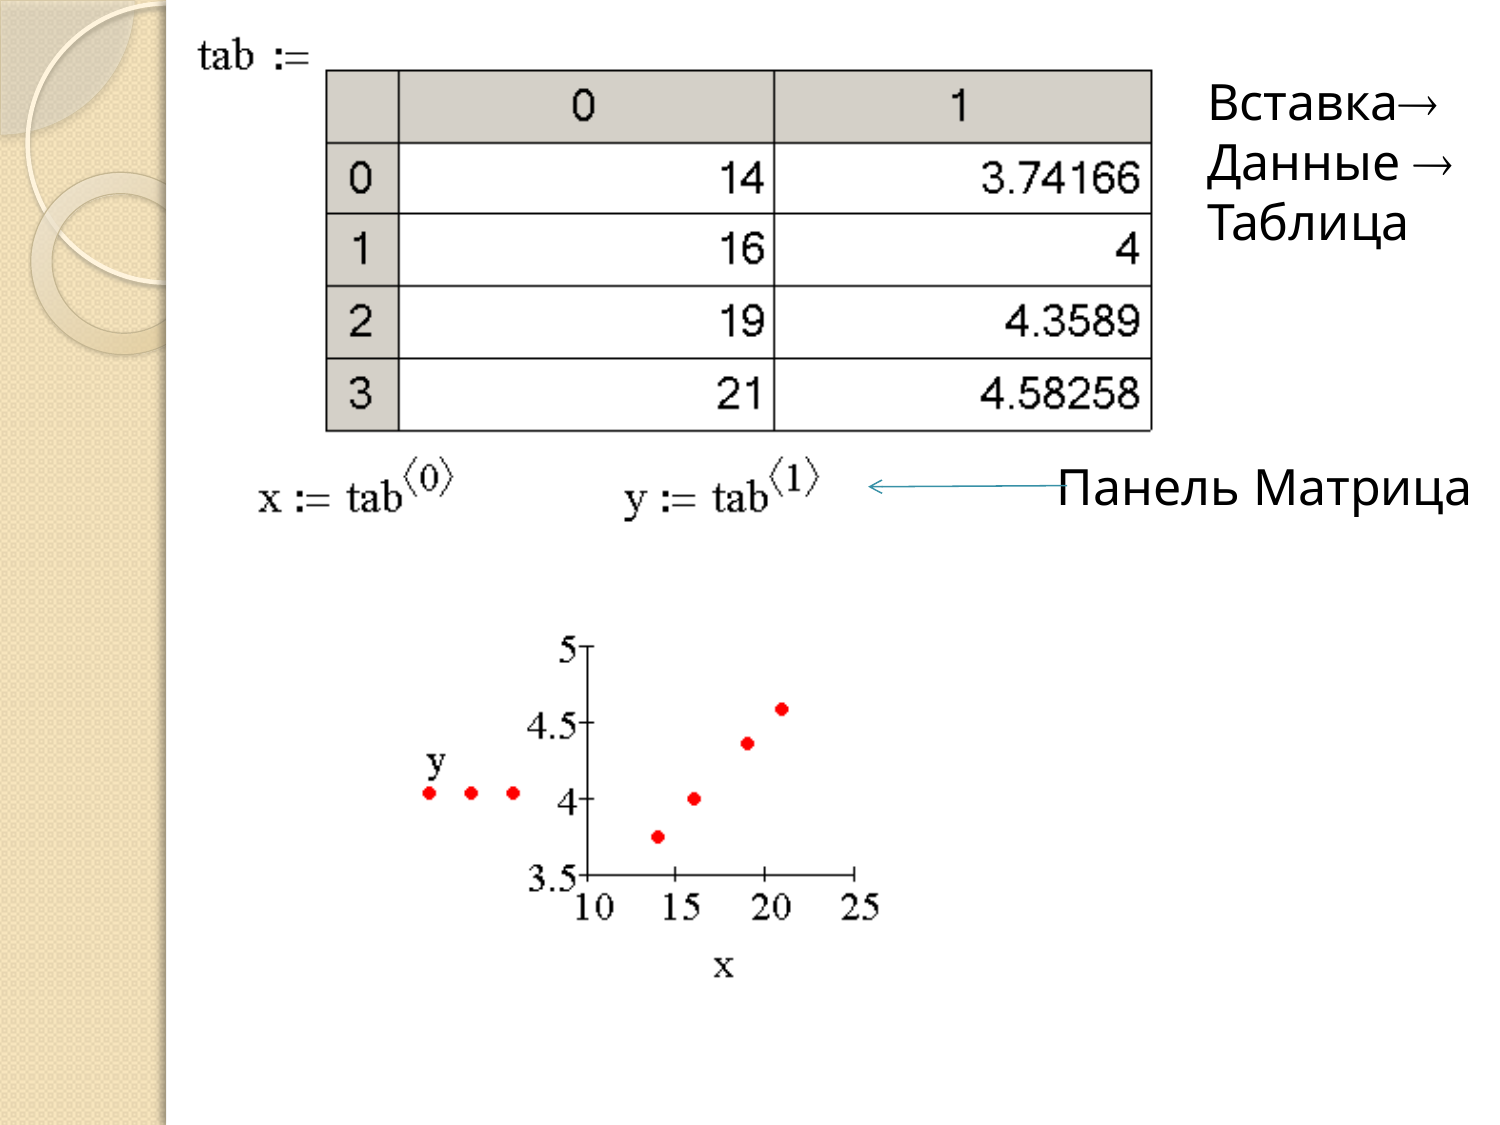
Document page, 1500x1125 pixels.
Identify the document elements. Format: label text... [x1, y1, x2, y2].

text_box Панель Матрица [1176, 447, 1488, 523]
text_box Вставка Данные  Таблица [1192, 63, 1469, 258]
picture [182, 30, 1170, 990]
